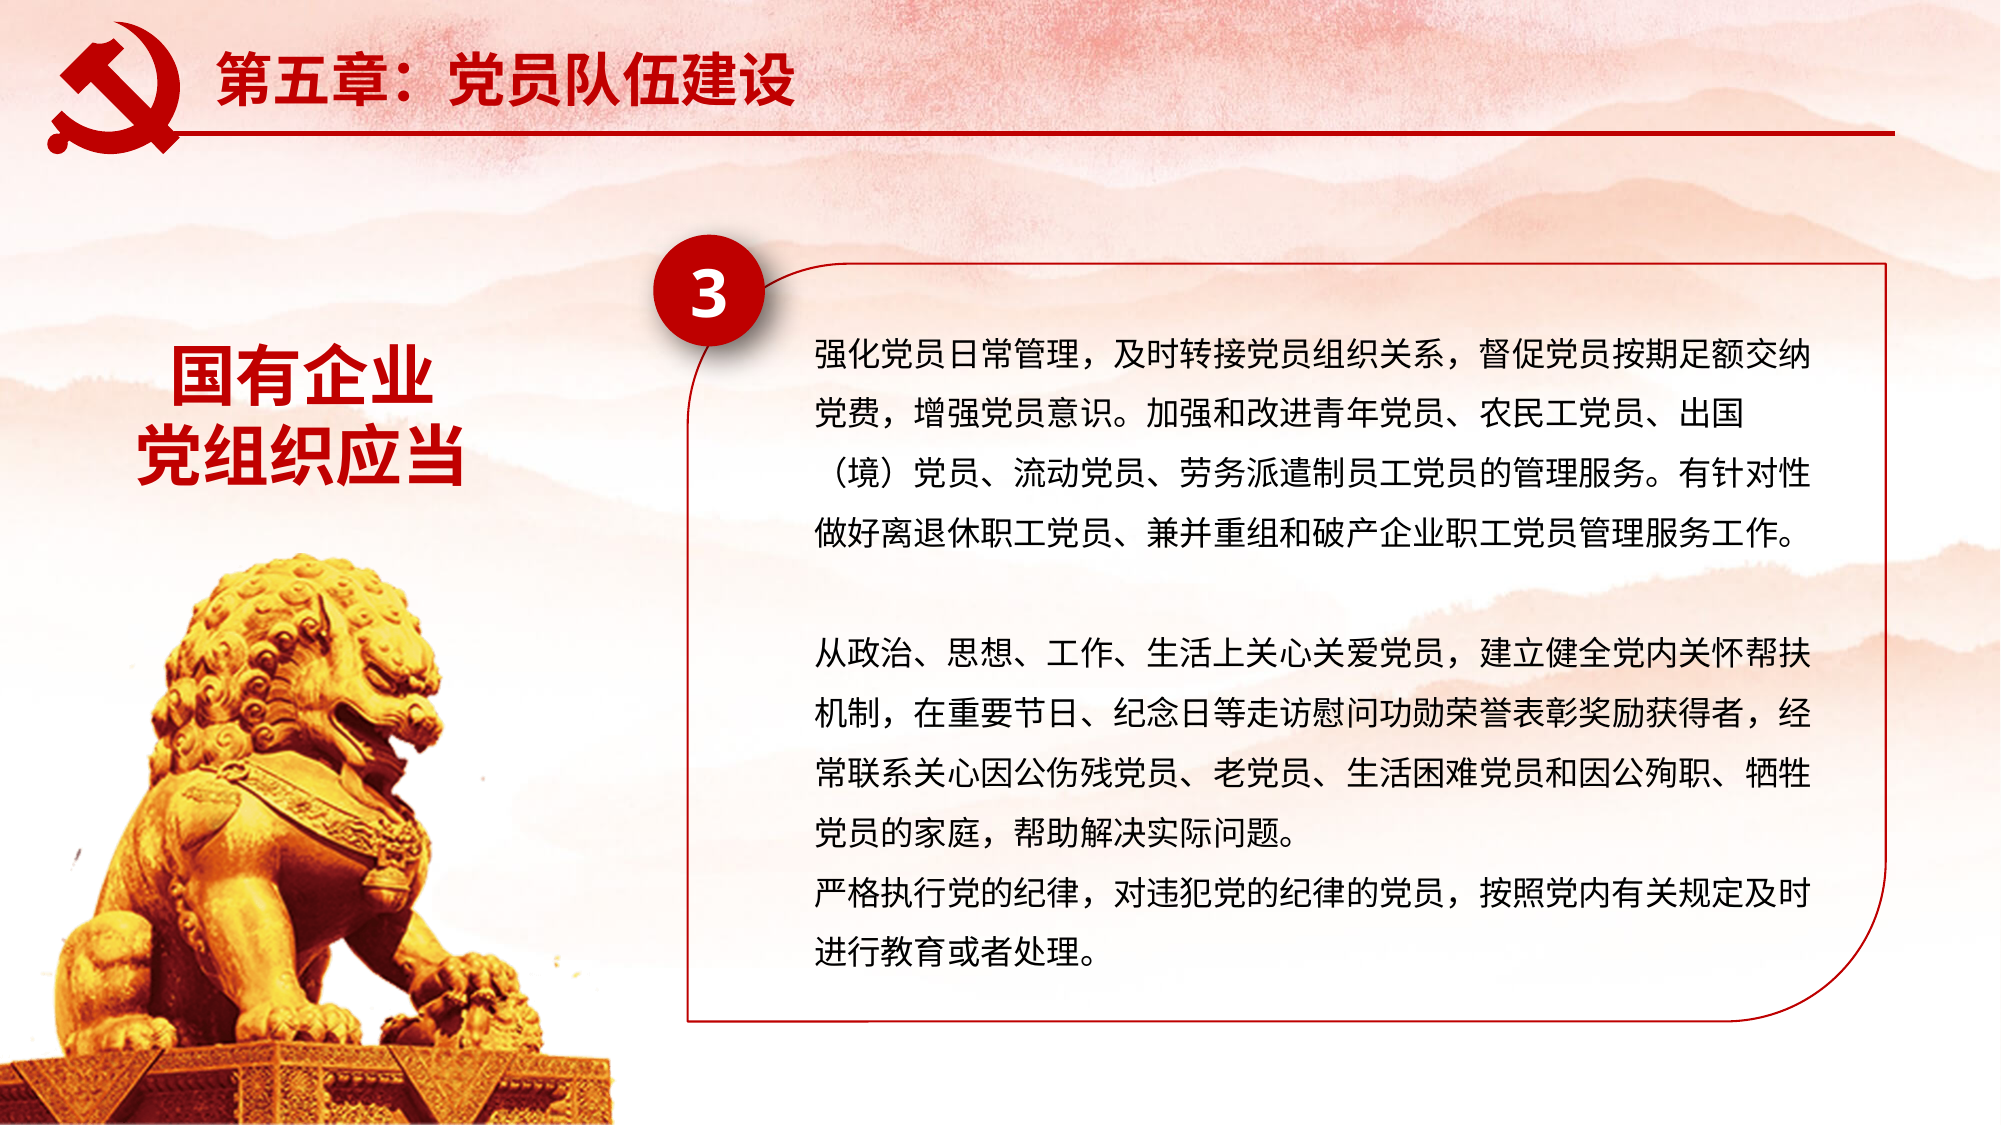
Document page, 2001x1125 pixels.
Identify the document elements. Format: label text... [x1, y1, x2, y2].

text_box [687, 322, 1834, 1022]
text_box 国有企业 党组织应当 [104, 316, 501, 512]
text_box 3 [652, 233, 766, 348]
text_box 第五章：党员队伍建设 [199, 35, 1022, 121]
text_box [795, 263, 1886, 973]
picture [0, 0, 2001, 1125]
text_box 强化党员日常管理，及时转接党员组织关系，督促党员按期足额交纳党费，增强党员意识。加强和改进青年党员、农民工党员、出国（境）党员、流动党员、劳务派遣制员工党员的管理服务。有针对性做好离退休职工党员、兼并重组和破产企业职工党员管理服务工作。 从政治、思想、工作、生活上关心关爱党员，建立健全党内关怀帮扶机制，在重要节日、纪念日等走访慰问功勋荣誉表彰奖励获得者，经常联系关心因公伤残党员、老党员、生活困难党员和因公殉职、牺牲党员的家庭，帮助解决实际问题。 严格执行党的纪律，对违犯党的纪律的党员，按照党内有关规定及时进行教育或者处理。 [799, 305, 1840, 979]
text_box [47, 21, 180, 155]
